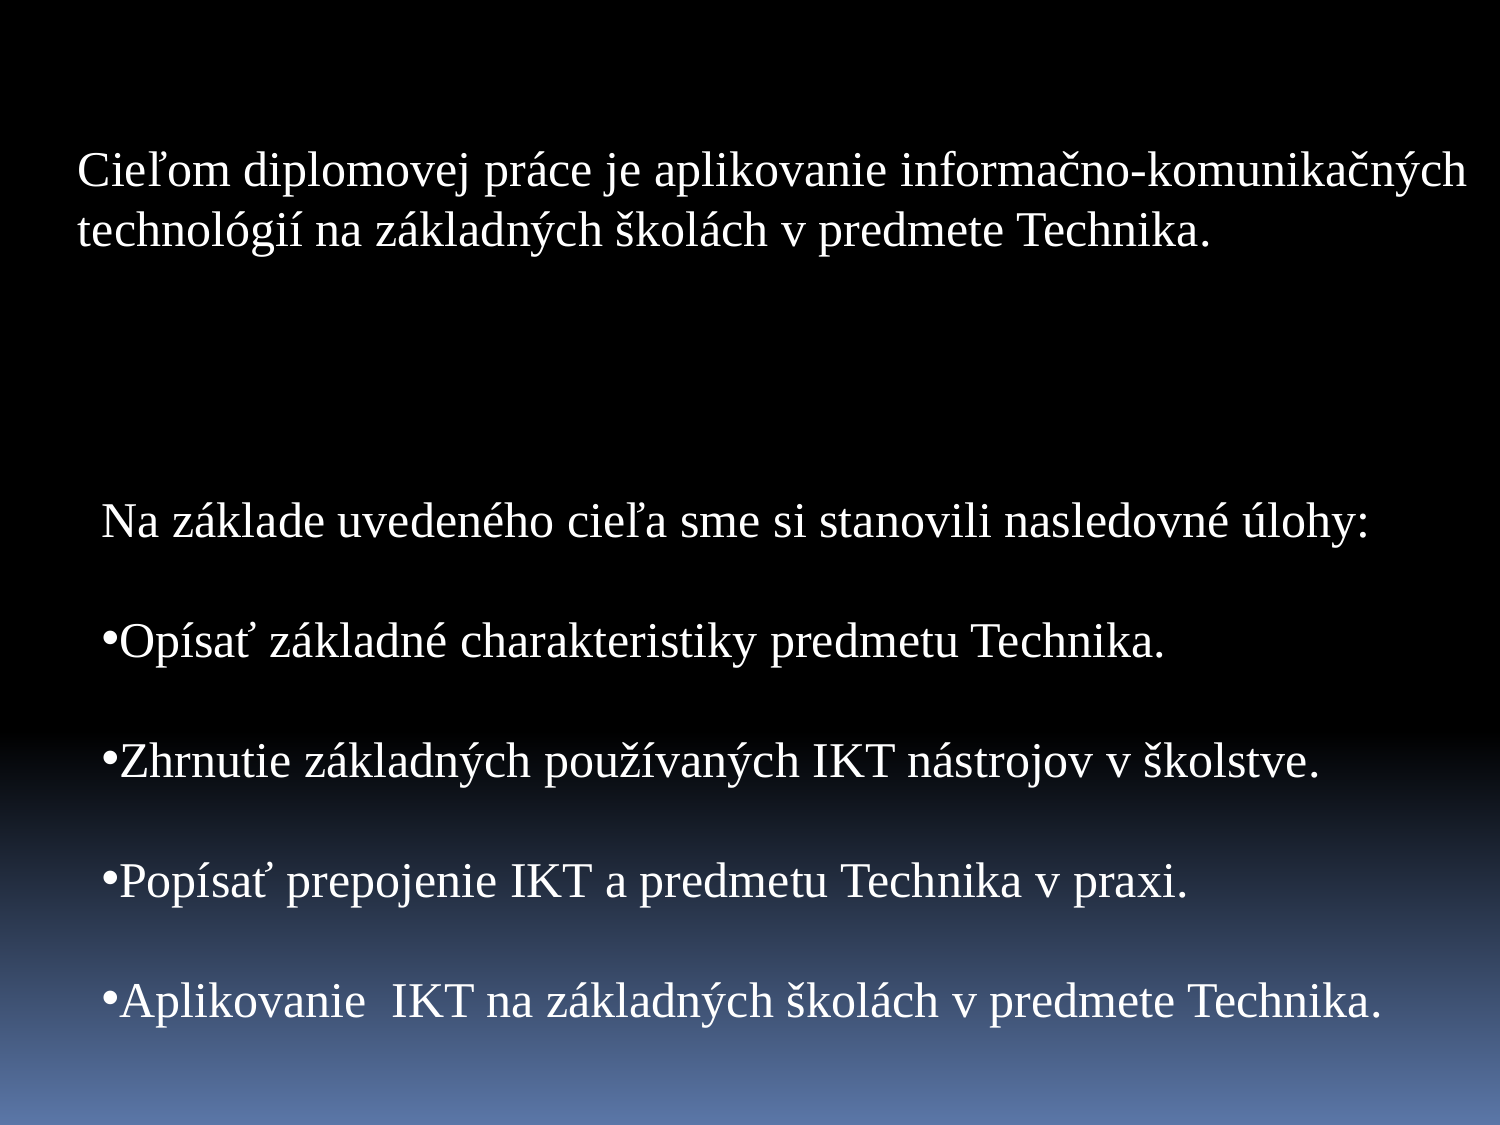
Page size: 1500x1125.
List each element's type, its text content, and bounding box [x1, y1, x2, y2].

text_box Na základe uvedeného cieľa sme si stanovili nasledovné úlohy: Opísať základné charakteristiky predmetu Technika. Zhrnutie základných používaných IKT nástrojov v školstve. Popísať prepojenie IKT a predmetu Technika v praxi. Aplikovanie IKT na základných školách v predmete Technika. [86, 480, 1399, 1081]
text_box Cieľom diplomovej práce je aplikovanie informačno-komunikačných technológií na základných školách v predmete Technika. [63, 128, 1484, 264]
